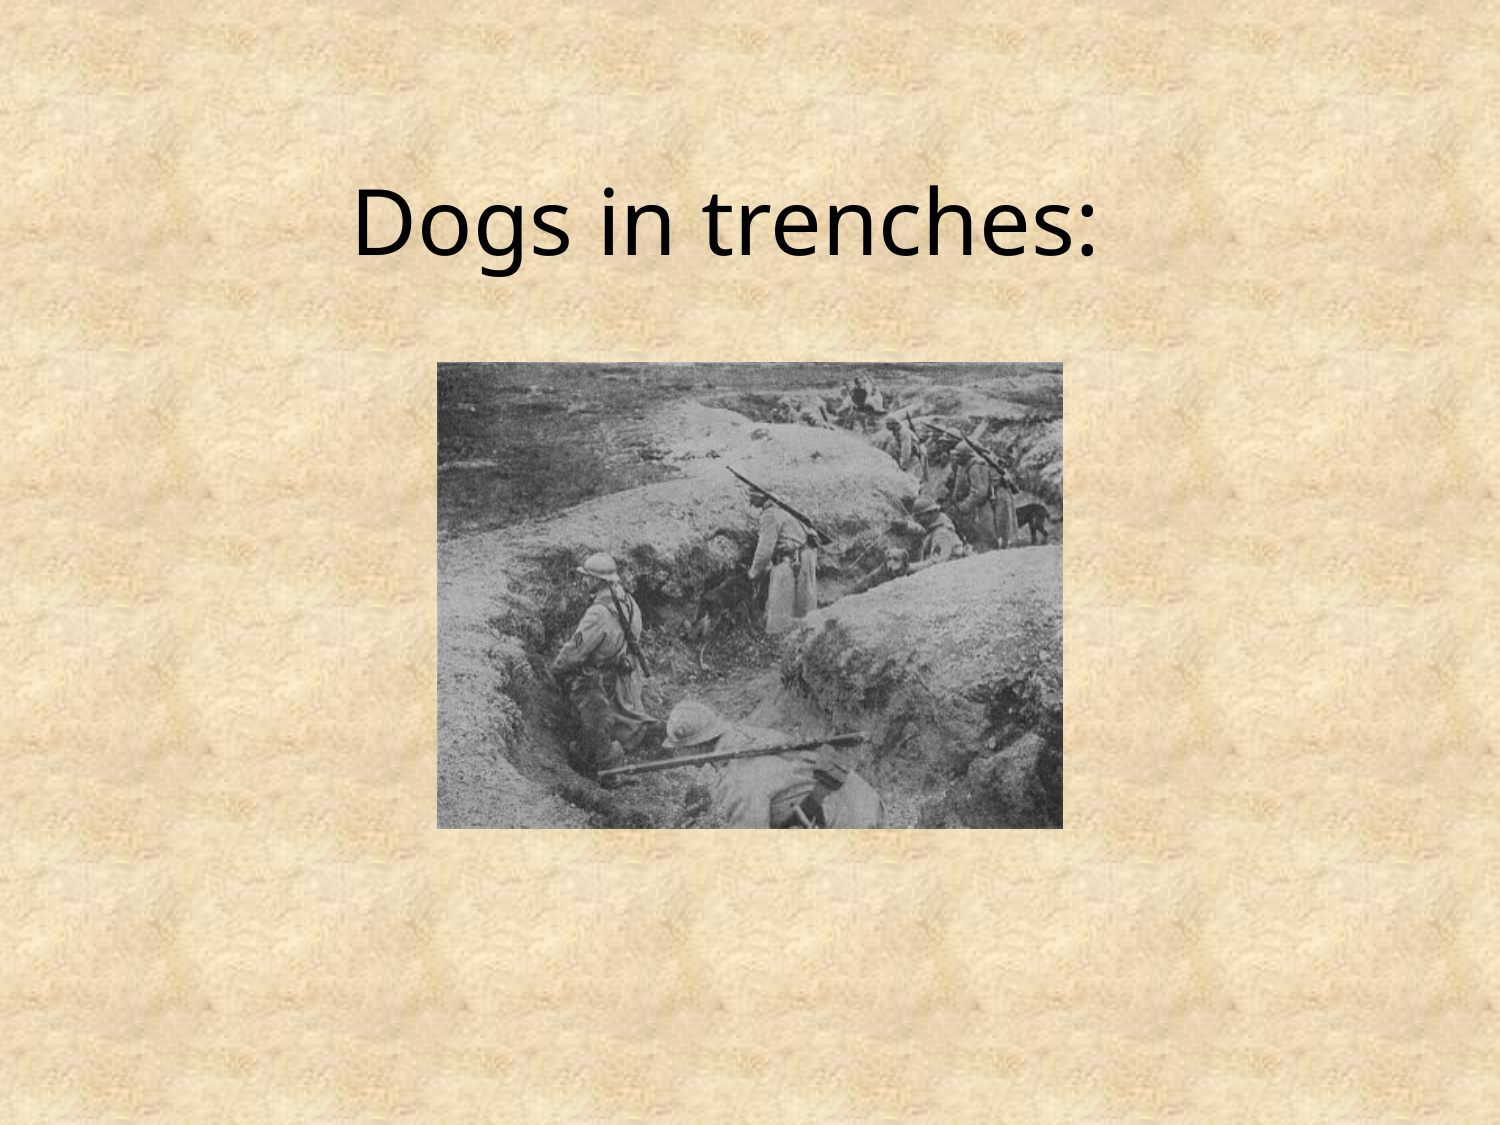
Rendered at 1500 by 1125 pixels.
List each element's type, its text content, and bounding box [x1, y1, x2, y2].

picture [0, 0, 1500, 1125]
title Dogs in trenches: [62, 125, 1413, 313]
